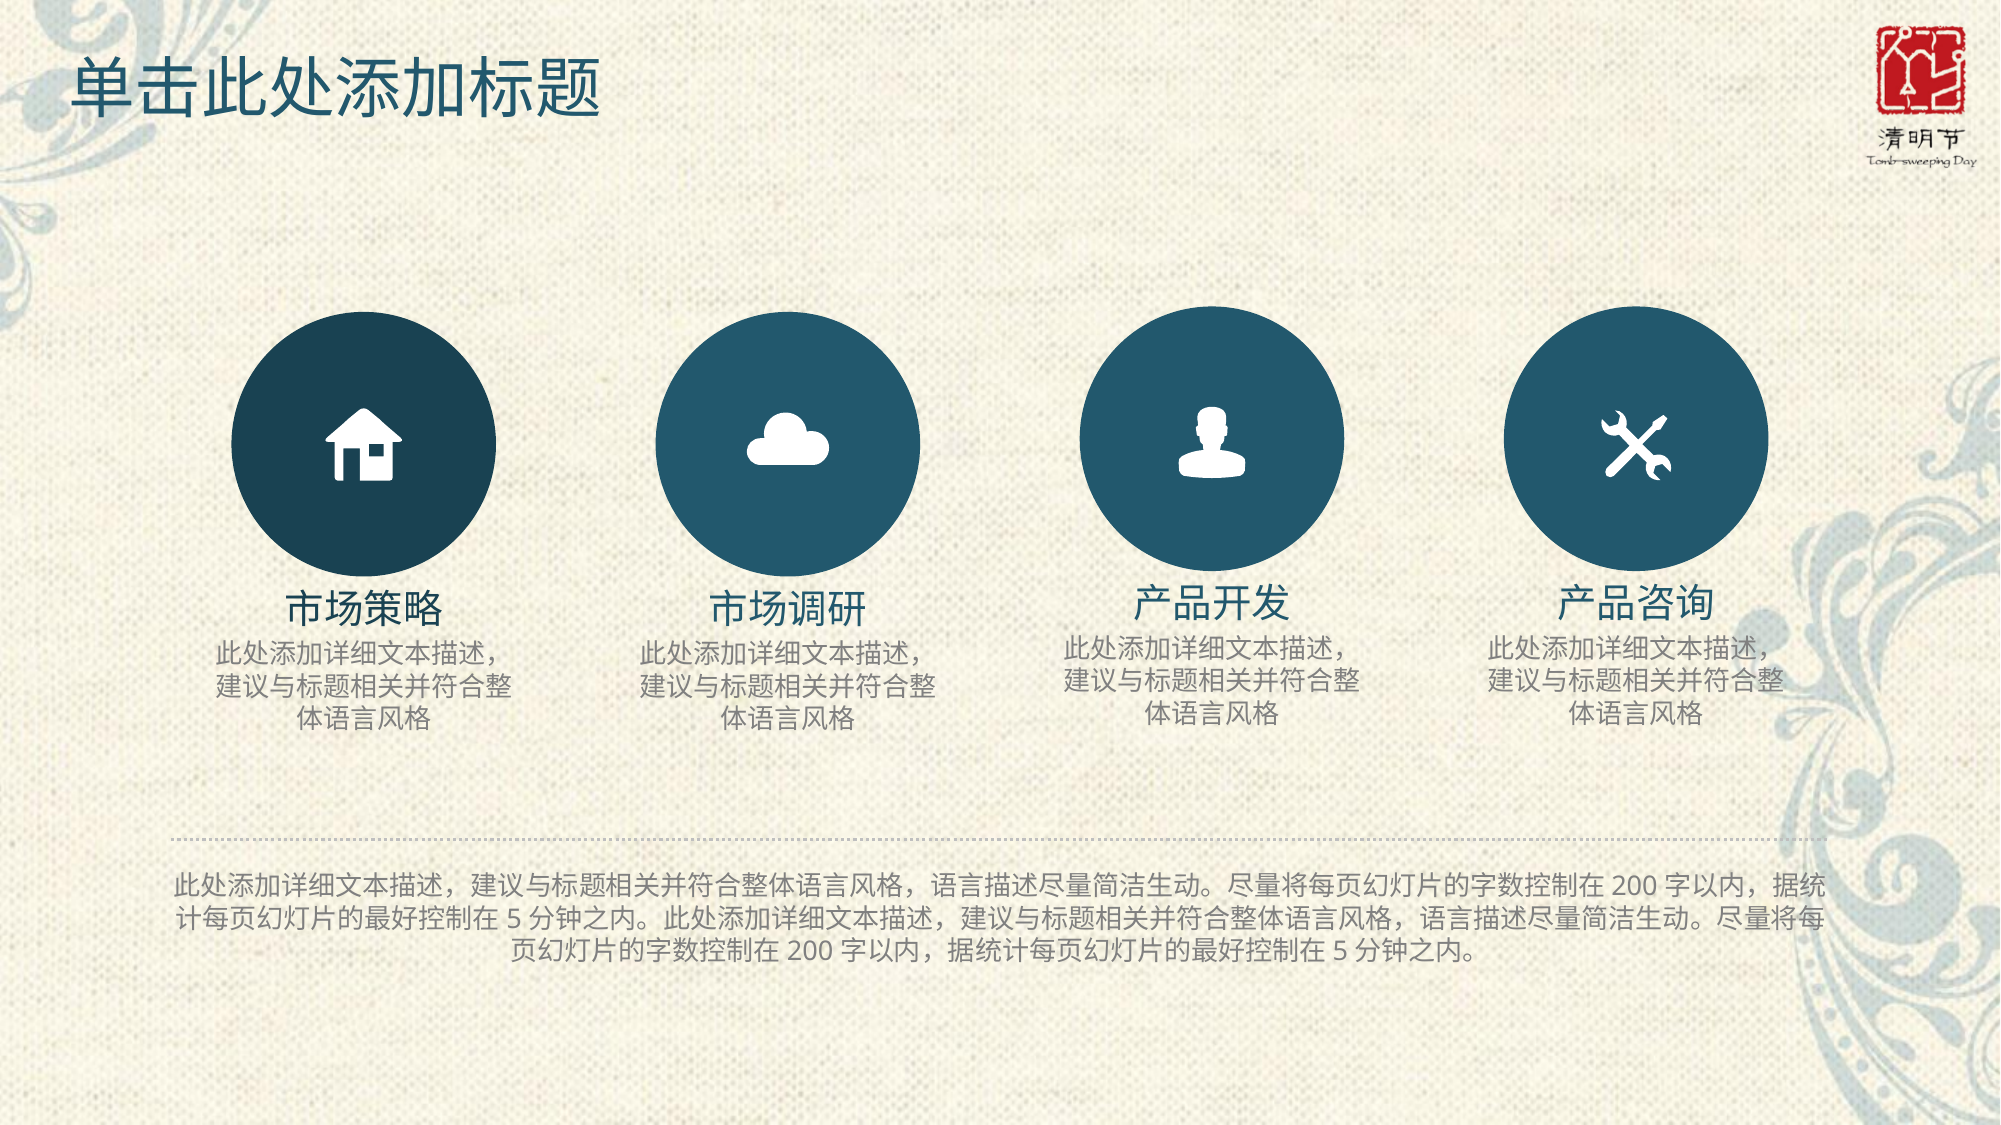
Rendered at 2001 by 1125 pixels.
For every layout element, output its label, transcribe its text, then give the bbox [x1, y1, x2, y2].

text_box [611, 311, 965, 745]
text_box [187, 311, 541, 745]
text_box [1035, 306, 1389, 740]
picture [0, 0, 2001, 1125]
text_box 此处添加详细文本描述，建议与标题相关并符合整体语言风格，语言描述尽量简洁生动。尽量将每页幻灯片的字数控制在200字以内，据统计每页幻灯片的最好控制在5分钟之内。此处添加详细文本描述，建议与标题相关并符合整体语言风格，语言描述尽量简洁生动。尽量将每页幻灯片的字数控制在200字以内，据统计每页幻灯片的最好控制在5分钟之内。 [169, 868, 1831, 967]
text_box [1459, 306, 1813, 740]
title 单击此处添加标题 [53, 31, 1779, 151]
